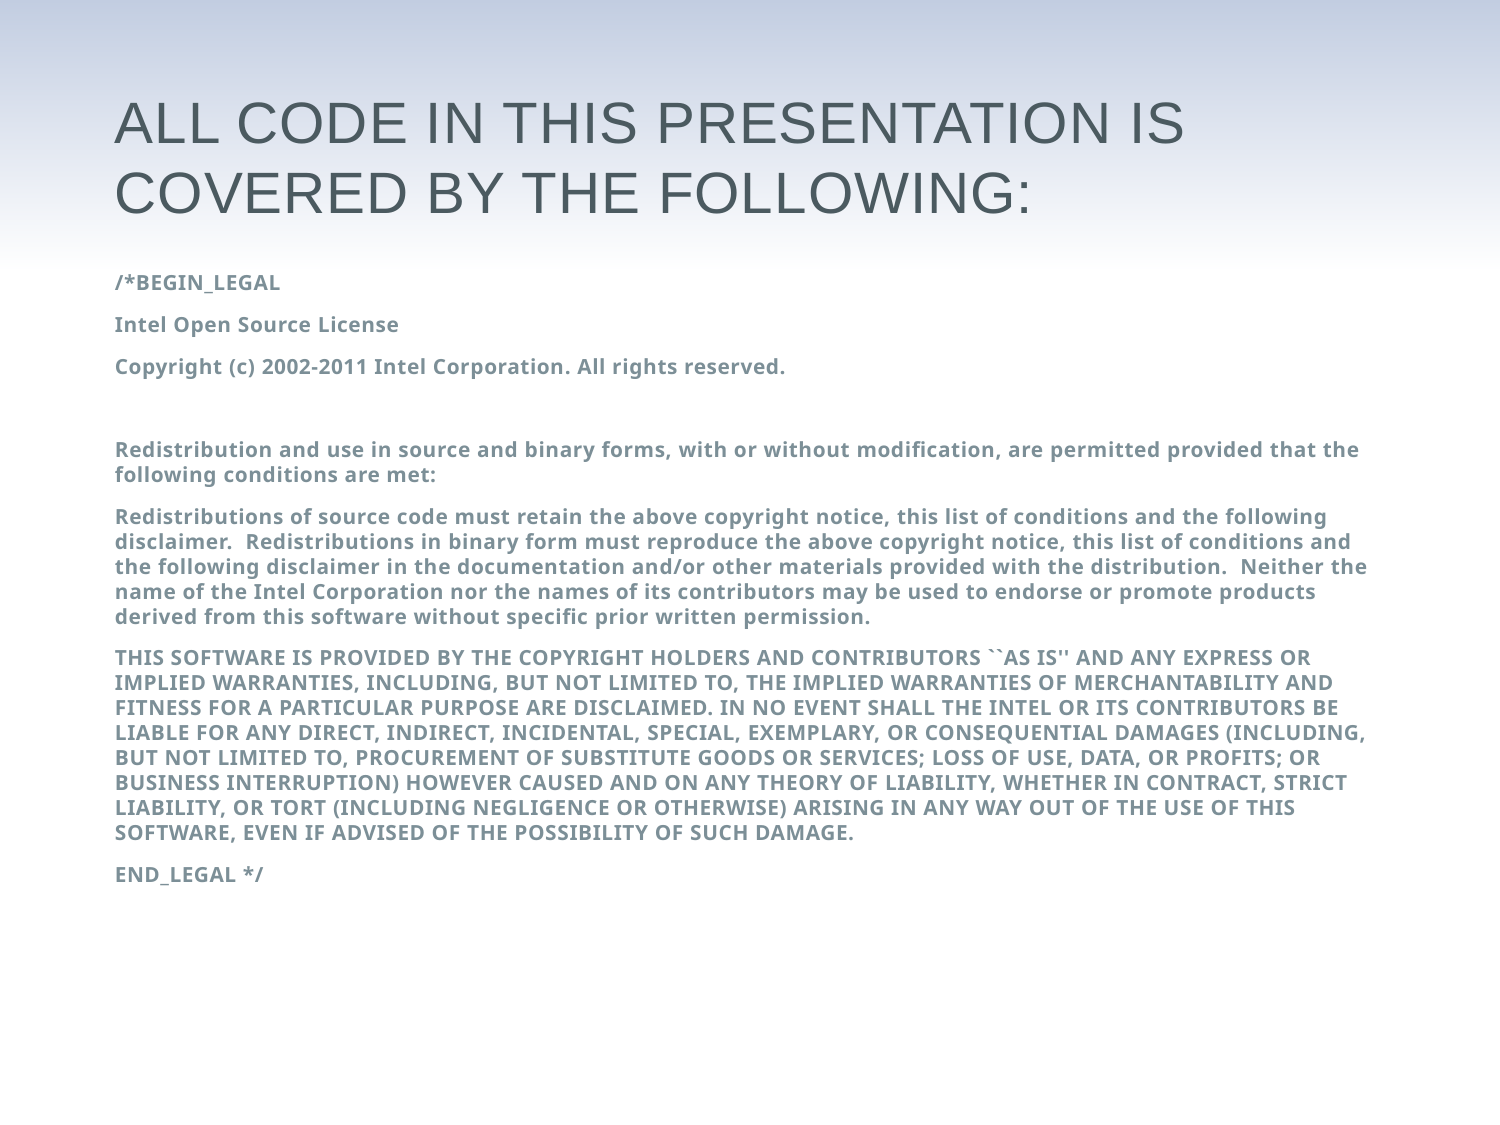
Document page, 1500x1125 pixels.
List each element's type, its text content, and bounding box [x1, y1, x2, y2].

list /*BEGIN_LEGAL Intel Open Source License Copyright (c) 2002-2011 Intel Corporation. All rights reserved. Redistribution and use in source and binary forms, with or without modification, are permitted provided that the following conditions are met: Redistributions of source code must retain the above copyright notice, this list of conditions and the following disclaimer. Redistributions in binary form must reproduce the above copyright notice, this list of conditions and the following disclaimer in the documentation and/or other materials provided with the distribution. Neither the name of the Intel Corporation nor the names of its contributors may be used to endorse or promote products derived from this software without specific prior written permission. THIS SOFTWARE IS PROVIDED BY THE COPYRIGHT HOLDERS AND CONTRIBUTORS ``AS IS'' AND ANY EXPRESS OR IMPLIED WARRANTIES, INCLUDING, BUT NOT LIMITED TO, THE IMPLIED WARRANTIES OF MERCHANTABILITY AND FITNESS FOR A PARTICULAR PURPOSE ARE DISCLAIMED. IN NO EVENT SHALL THE INTEL OR ITS CONTRIBUTORS BE LIABLE FOR ANY DIRECT, INDIRECT, INCIDENTAL, SPECIAL, EXEMPLARY, OR CONSEQUENTIAL DAMAGES (INCLUDING, BUT NOT LIMITED TO, PROCUREMENT OF SUBSTITUTE GOODS OR SERVICES; LOSS OF USE, DATA, OR PROFITS; OR BUSINESS INTERRUPTION) HOWEVER CAUSED AND ON ANY THEORY OF LIABILITY, WHETHER IN CONTRACT, STRICT LIABILITY, OR TORT (INCLUDING NEGLIGENCE OR OTHERWISE) ARISING IN ANY WAY OUT OF THE USE OF THIS SOFTWARE, EVEN IF ADVISED OF THE POSSIBILITY OF SUCH DAMAGE. END_LEGAL */ [99, 262, 1400, 938]
title All code in this presentation is covered by the following: [99, 45, 1400, 233]
